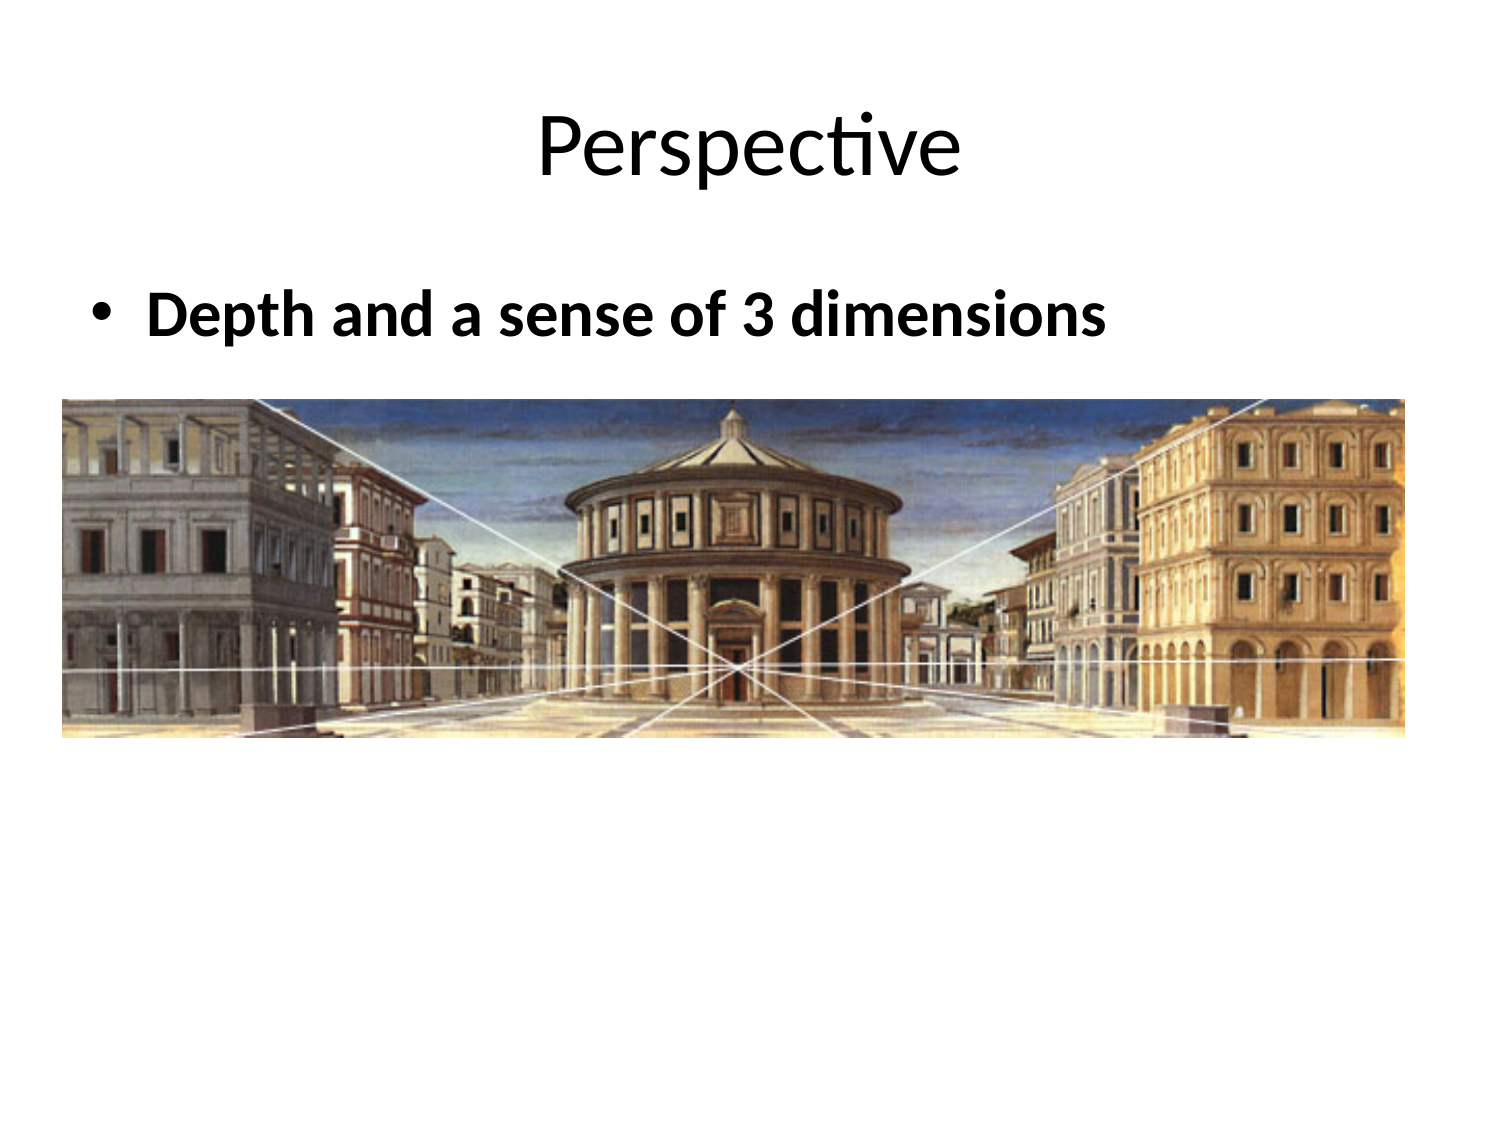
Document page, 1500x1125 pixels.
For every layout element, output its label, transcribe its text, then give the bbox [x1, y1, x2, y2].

picture [62, 399, 1405, 738]
list Depth and a sense of 3 dimensions [75, 262, 1425, 1005]
title Perspective [75, 45, 1425, 233]
